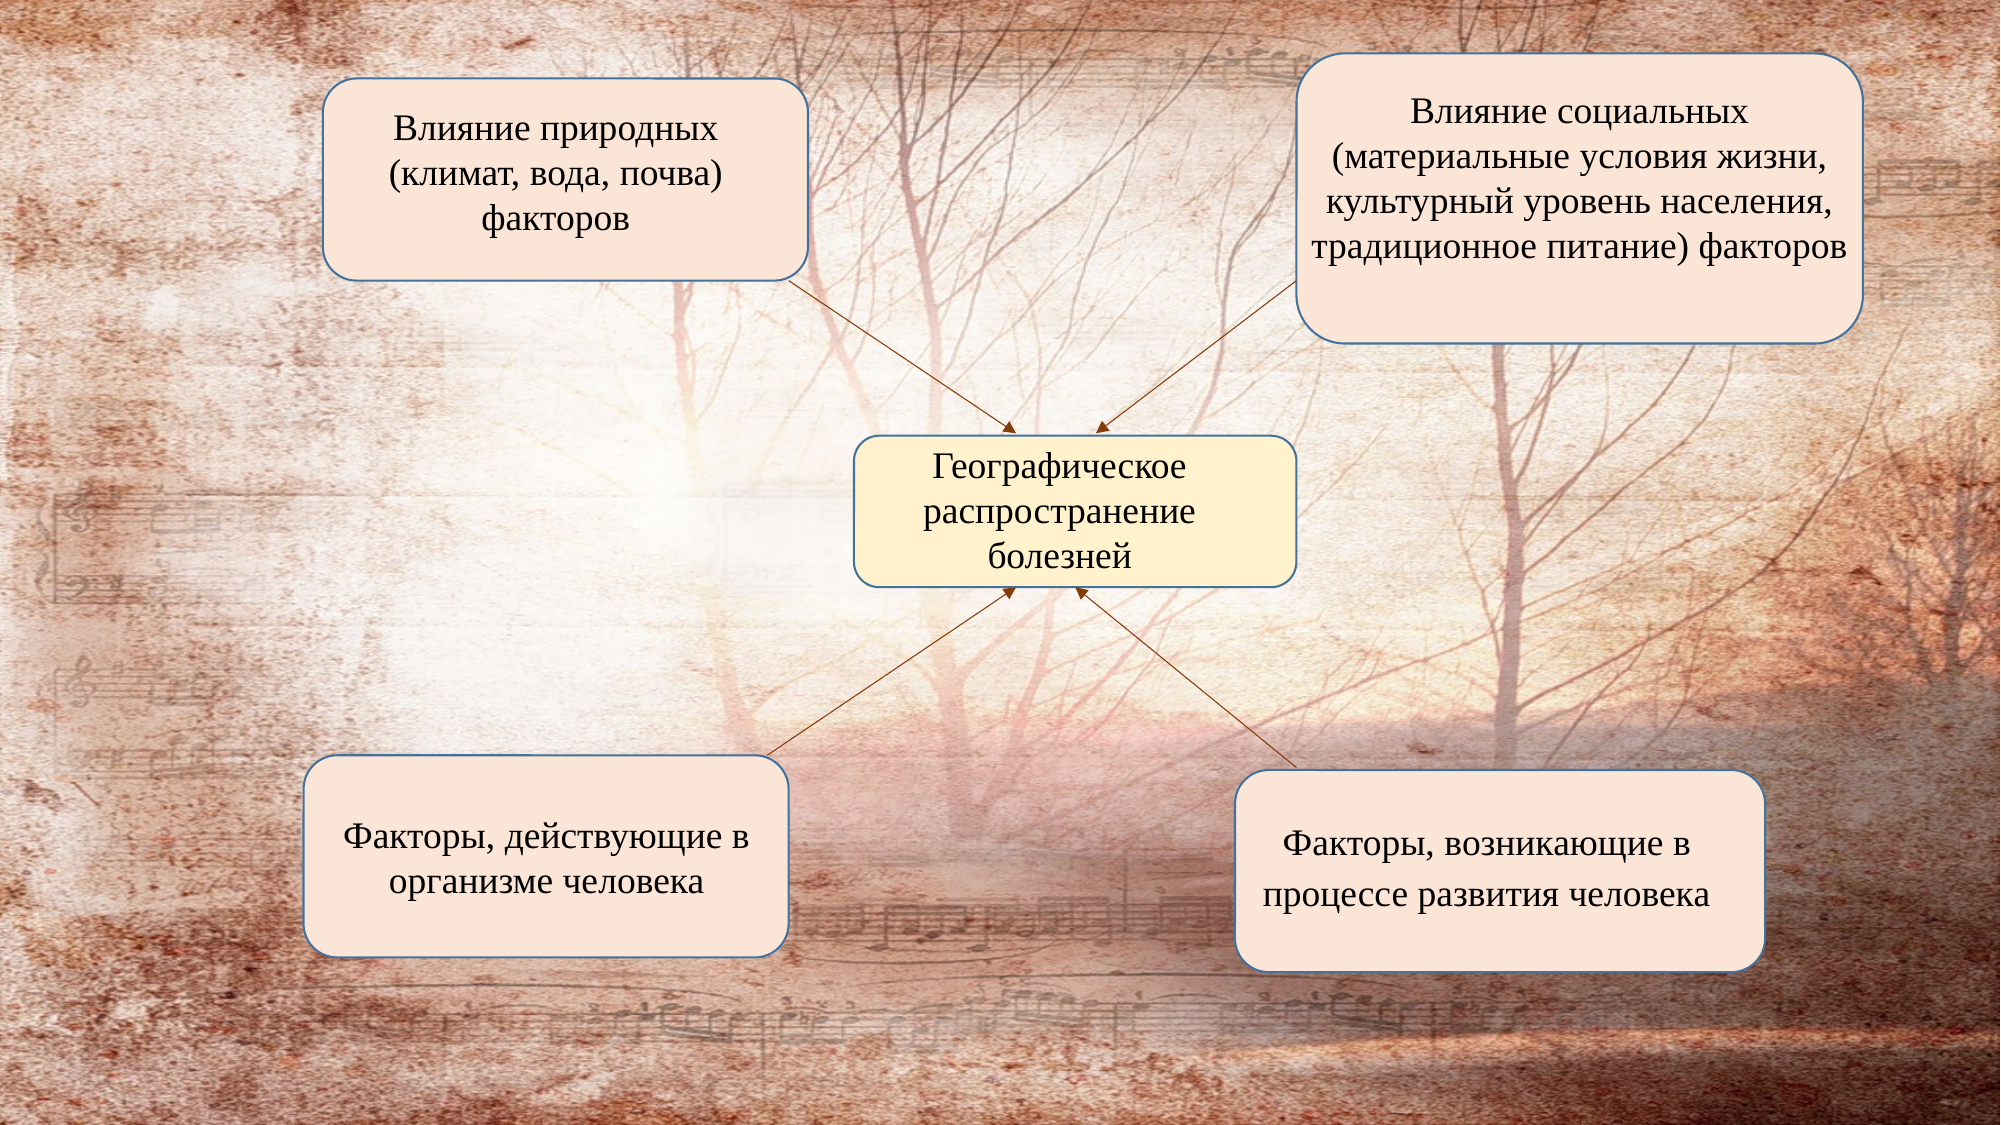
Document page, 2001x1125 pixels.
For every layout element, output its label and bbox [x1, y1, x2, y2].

picture [0, 0, 2000, 1125]
text_box [788, 280, 1017, 434]
text_box [1095, 280, 1297, 434]
text_box [1075, 587, 1297, 768]
text_box [767, 587, 1017, 756]
